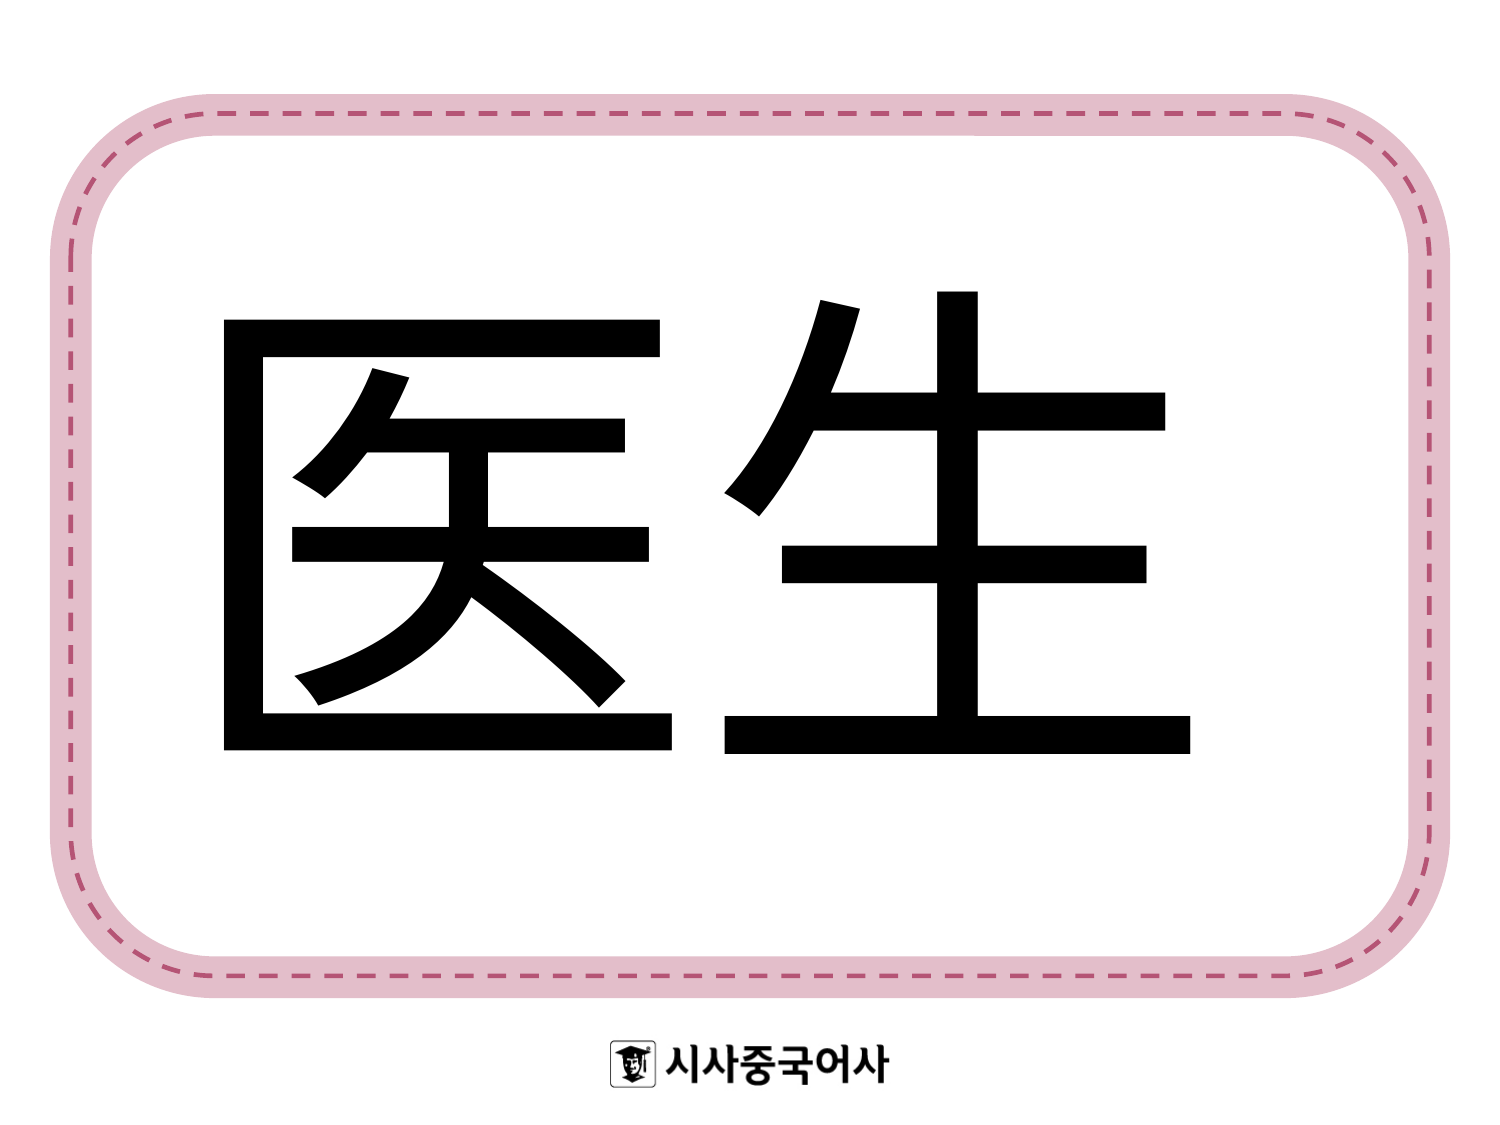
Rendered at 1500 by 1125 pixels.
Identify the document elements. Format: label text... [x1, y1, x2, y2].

text_box 医生 [145, 189, 1354, 853]
picture [602, 1034, 898, 1094]
